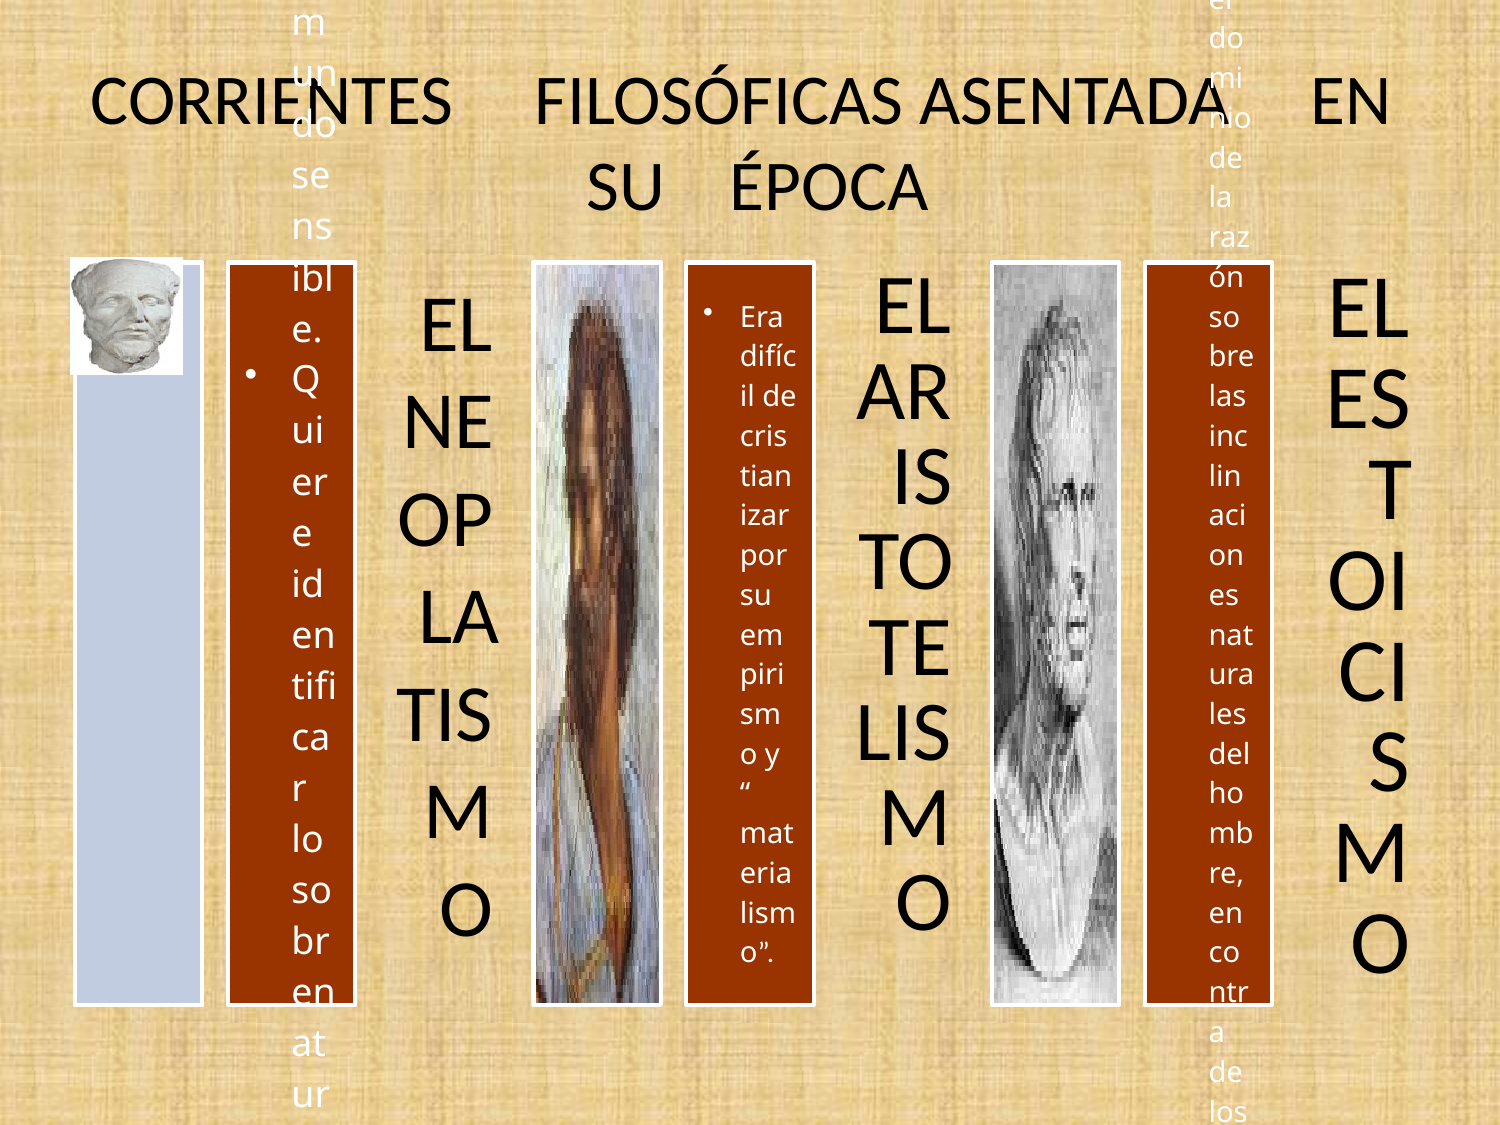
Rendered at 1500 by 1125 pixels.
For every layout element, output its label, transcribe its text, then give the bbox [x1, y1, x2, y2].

title CORRIENTES FILOSÓFICAS ASENTADA EN SU ÉPOCA [75, 45, 1425, 233]
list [74, 262, 1426, 1006]
picture [0, 0, 1500, 1125]
